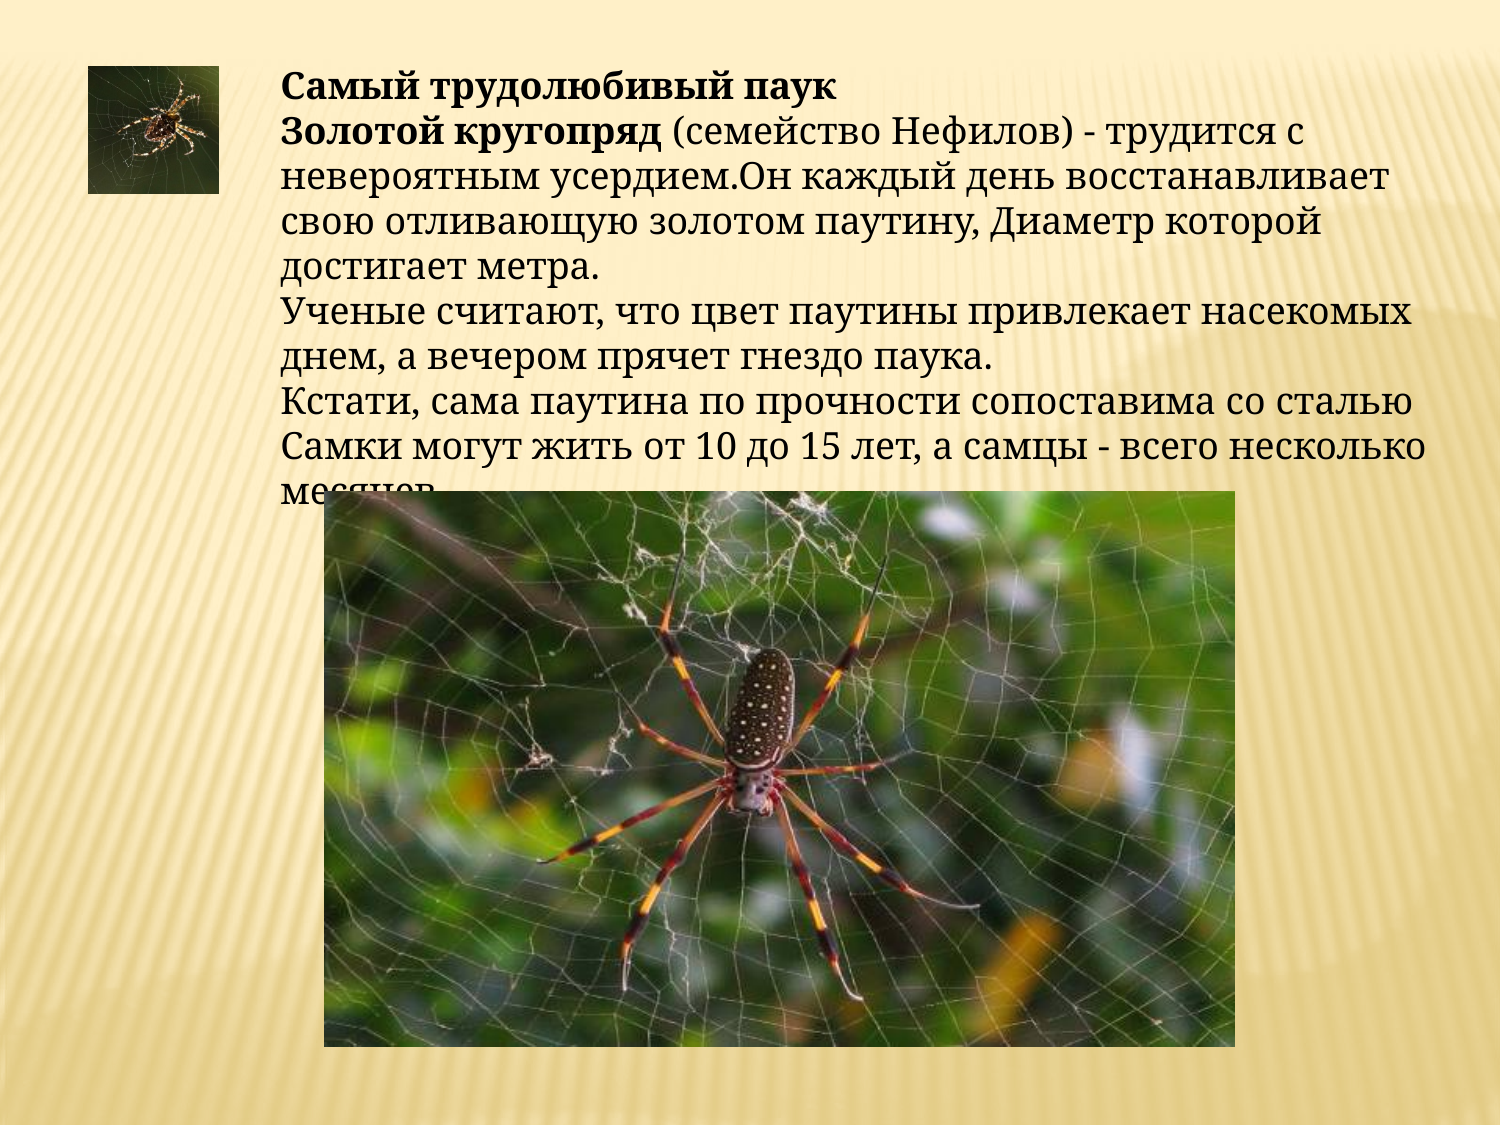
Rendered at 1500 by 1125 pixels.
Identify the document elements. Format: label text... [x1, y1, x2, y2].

picture [324, 491, 1235, 1048]
text_box Самый трудолюбивый паук Золотой кругопряд (семейство Нефилов) - трудится с невероятным усердием.Он каждый день восстанавливает свою отливающую золотом паутину, Диаметр которой достигает метра. Ученые считают, что цвет паутины привлекает насекомых днем, а вечером прячет гнездо паука. Кстати, сама паутина по прочности сопоставима со сталью Самки могут жить от 10 до 15 лет, а самцы - всего несколько месяцев [265, 54, 1459, 520]
picture [88, 66, 219, 195]
